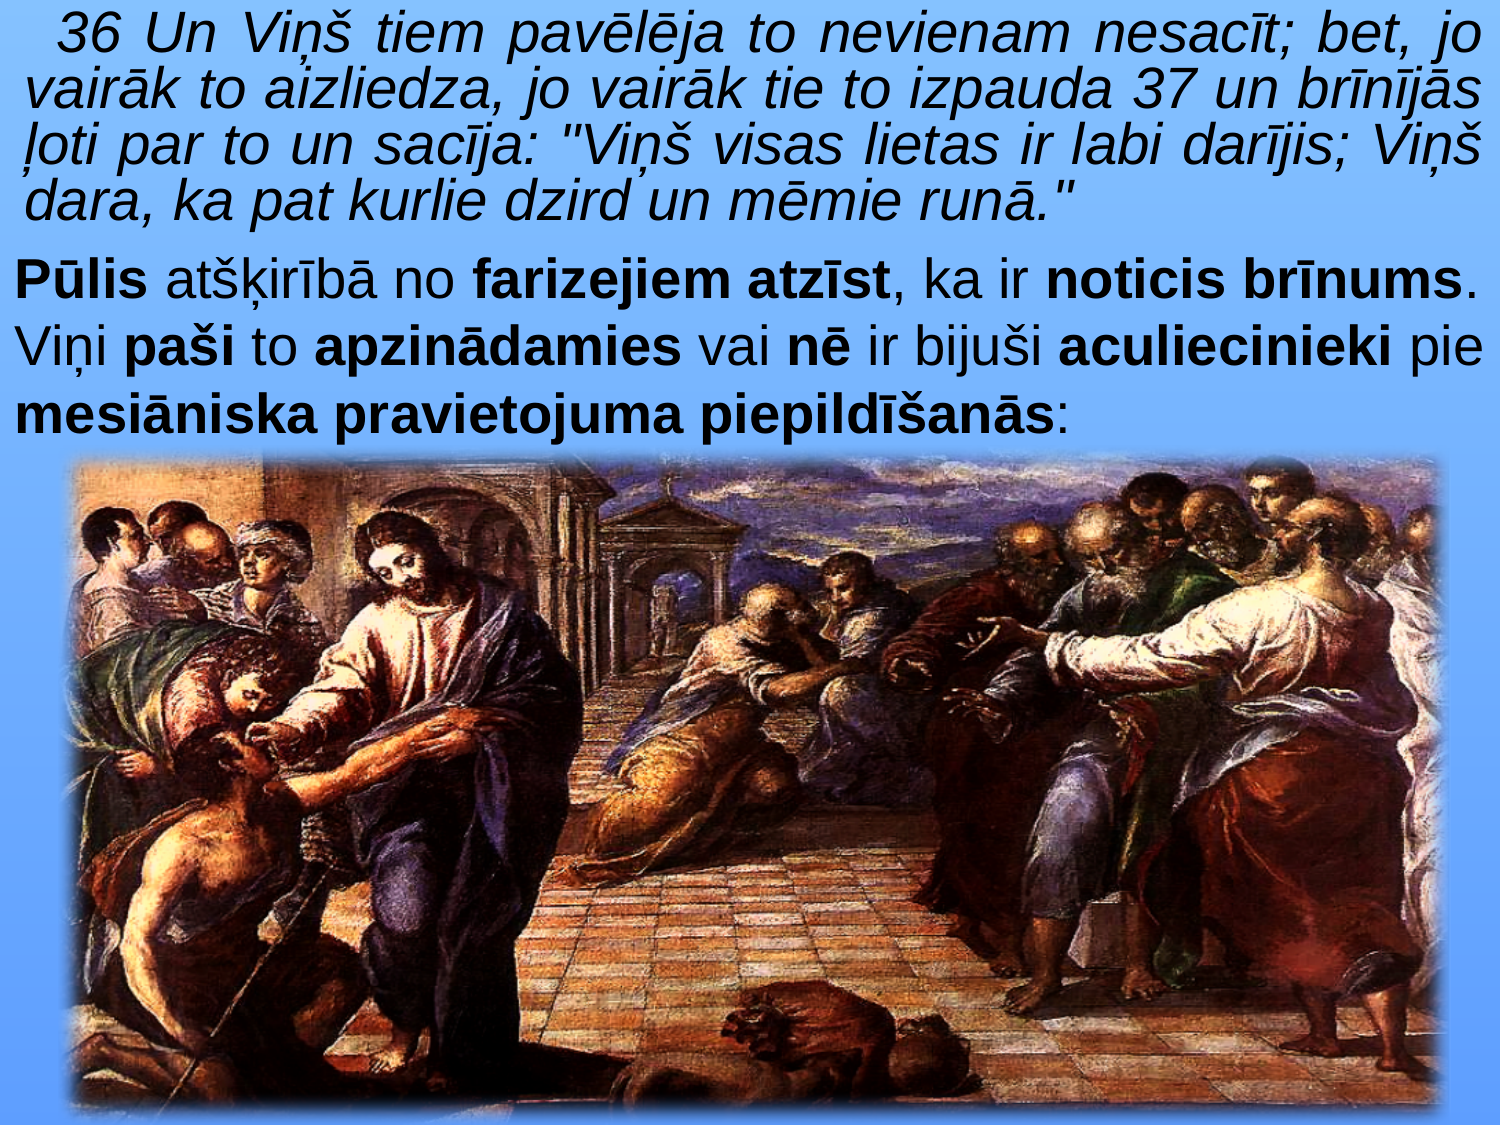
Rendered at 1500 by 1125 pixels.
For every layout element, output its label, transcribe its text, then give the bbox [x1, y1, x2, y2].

picture [58, 445, 1451, 1125]
text_box Pūlis atšķirībā no farizejiem atzīst, ka ir noticis brīnums. Viņi paši to apzinādamies vai nē ir bijuši aculiecinieki pie mesiāniska pravietojuma piepildīšanās: [0, 234, 1500, 452]
list 36 Un Viņš tiem pavēlēja to nevienam nesacīt; bet, jo vairāk to aizliedza, jo vairāk tie to izpauda 37 un brīnījās ļoti par to un sacīja: "Viņš visas lietas ir labi darījis; Viņš dara, ka pat kurlie dzird un mēmie runā." [0, 0, 1500, 173]
